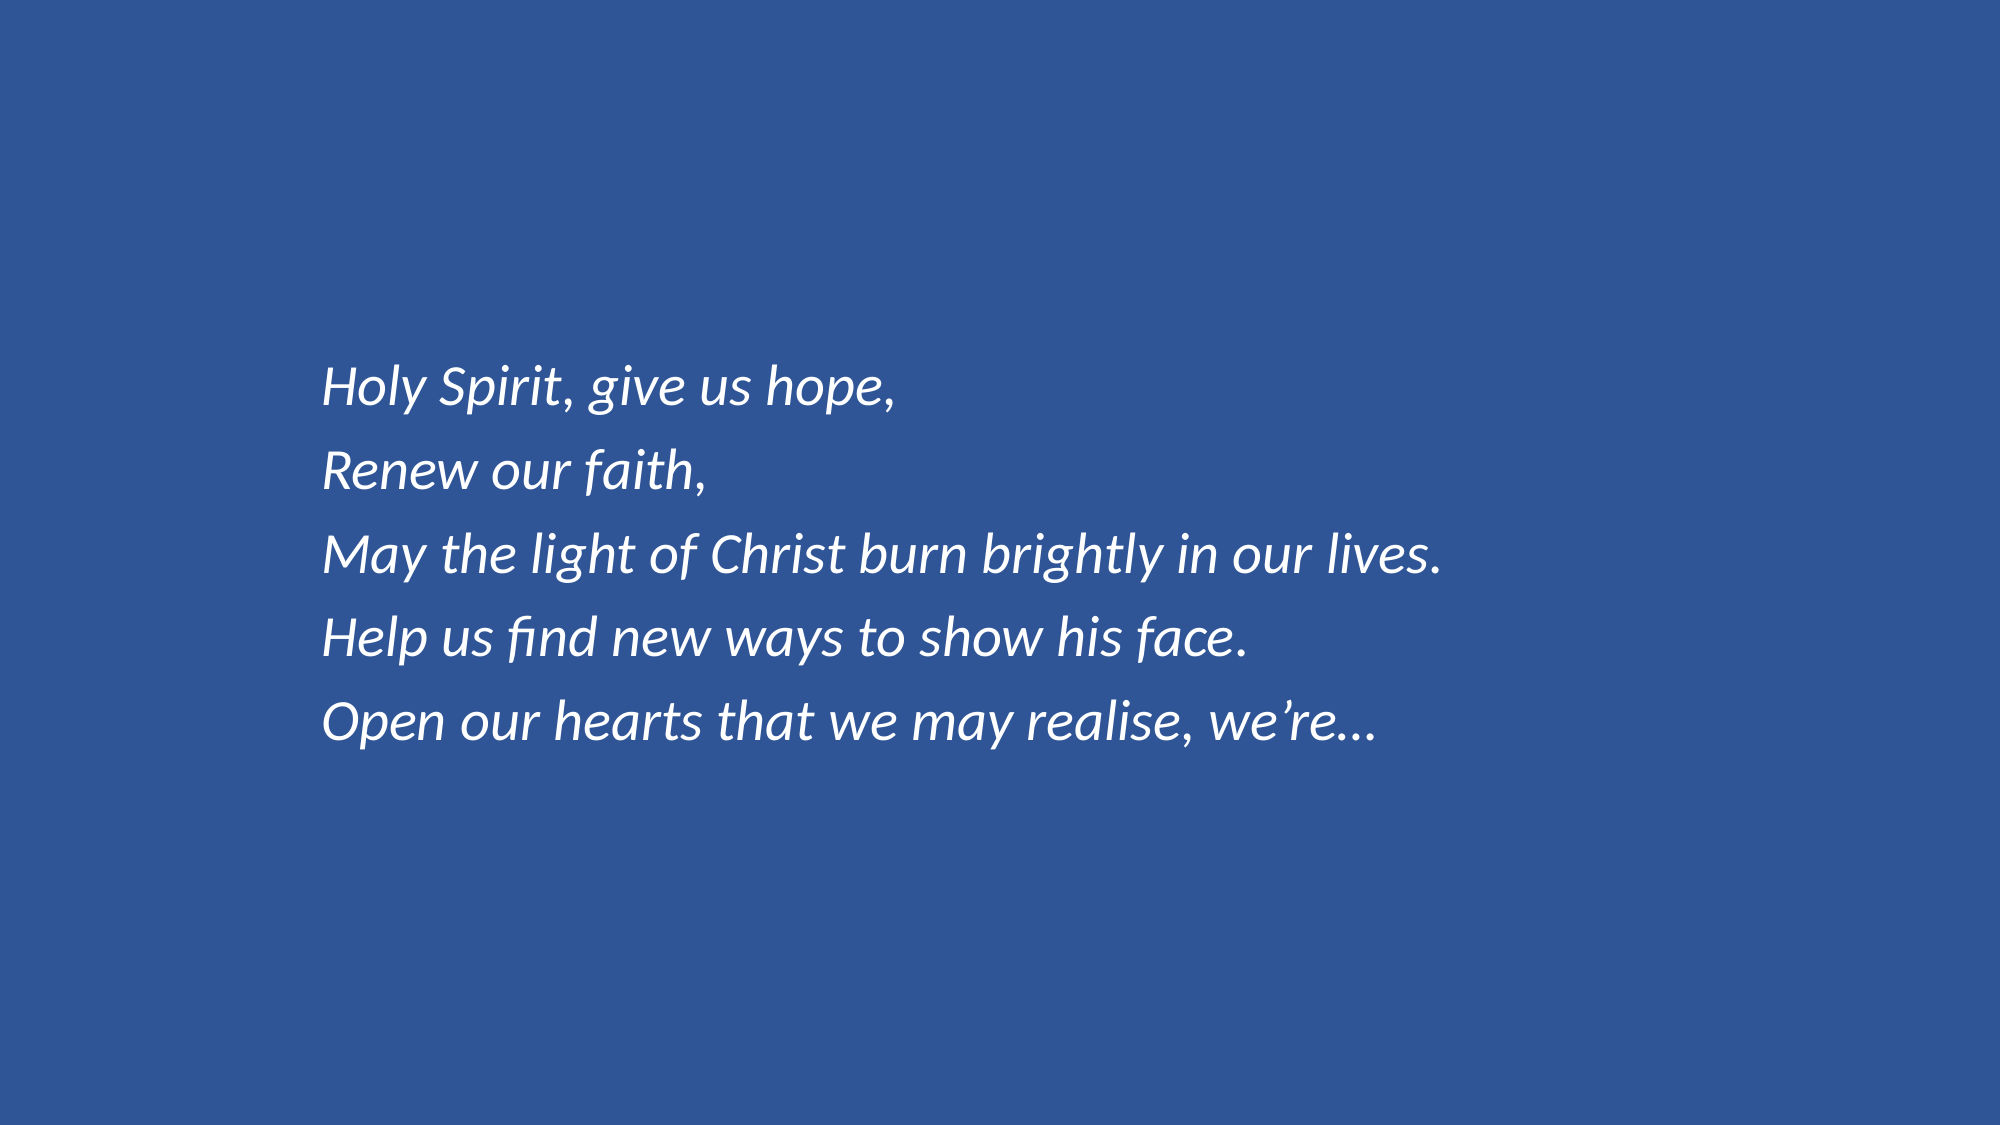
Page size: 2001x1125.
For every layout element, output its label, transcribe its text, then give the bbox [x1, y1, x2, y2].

text_box Holy Spirit, give us hope, Renew our faith, May the light of Christ burn brightly in our lives. Help us find new ways to show his face. Open our hearts that we may realise, we’re… [306, 348, 1694, 777]
